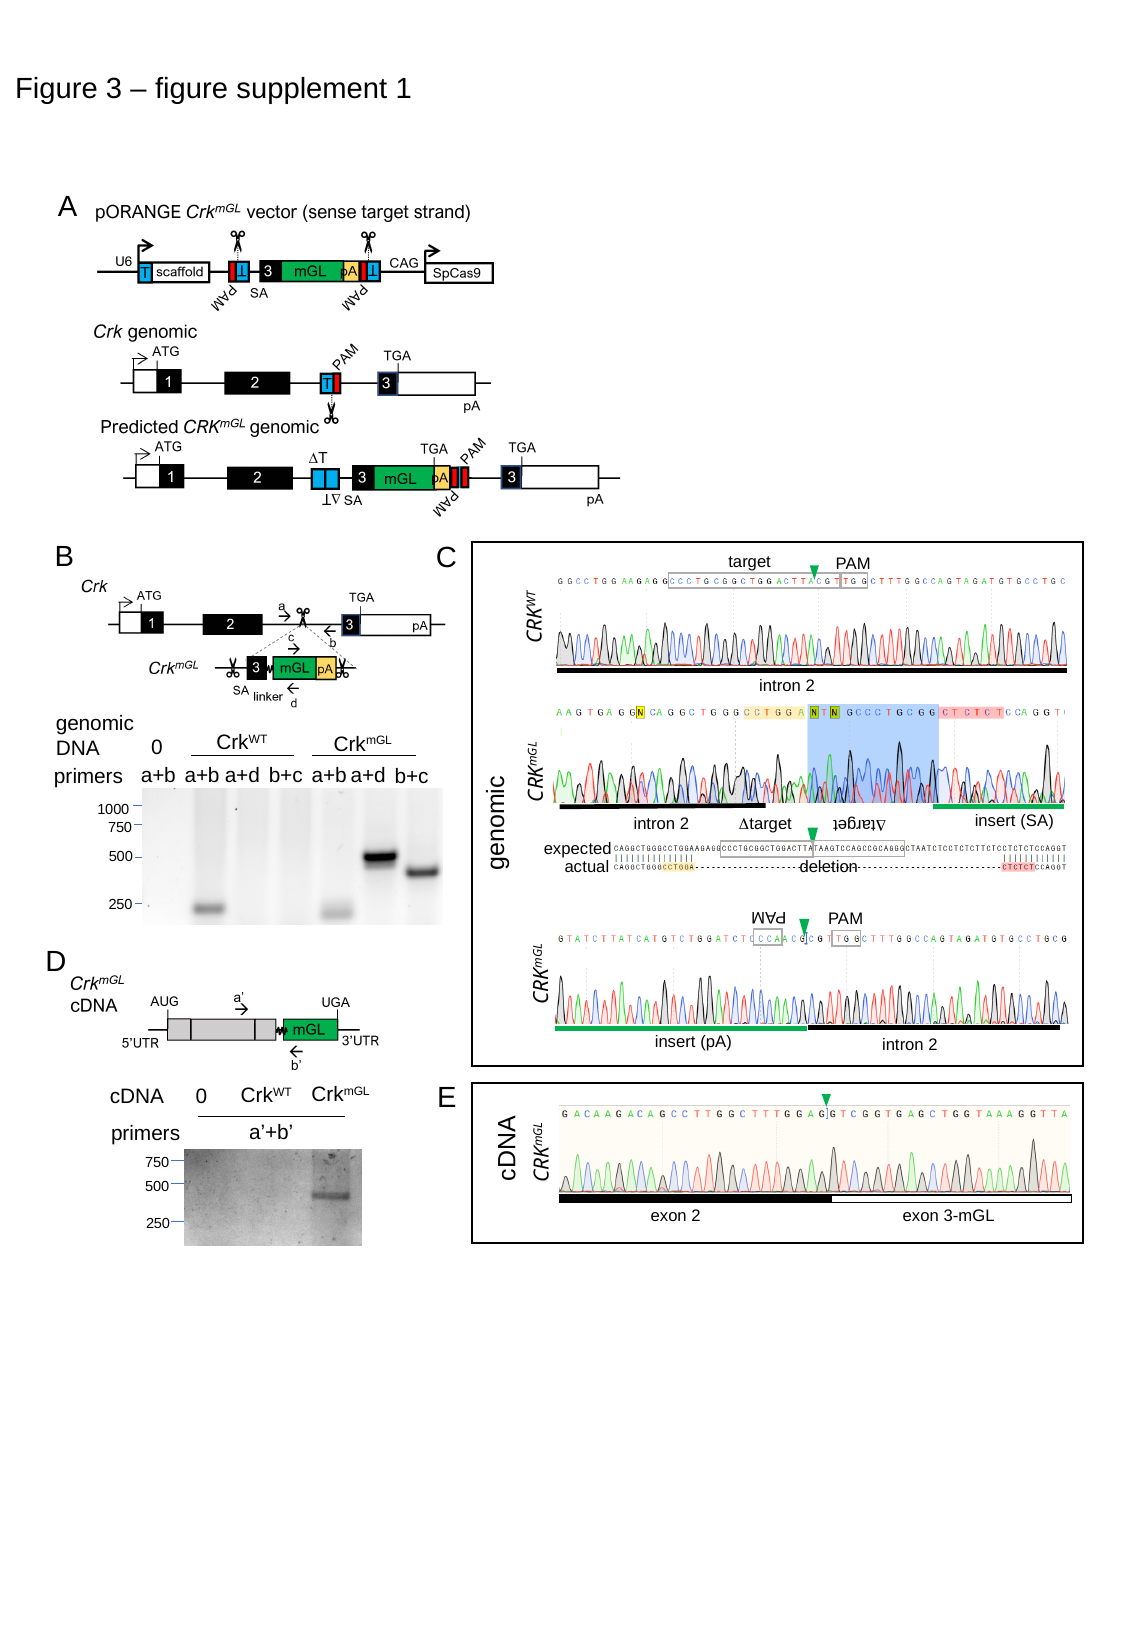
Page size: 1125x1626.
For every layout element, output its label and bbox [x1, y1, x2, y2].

text_box [0, 62, 1084, 1246]
